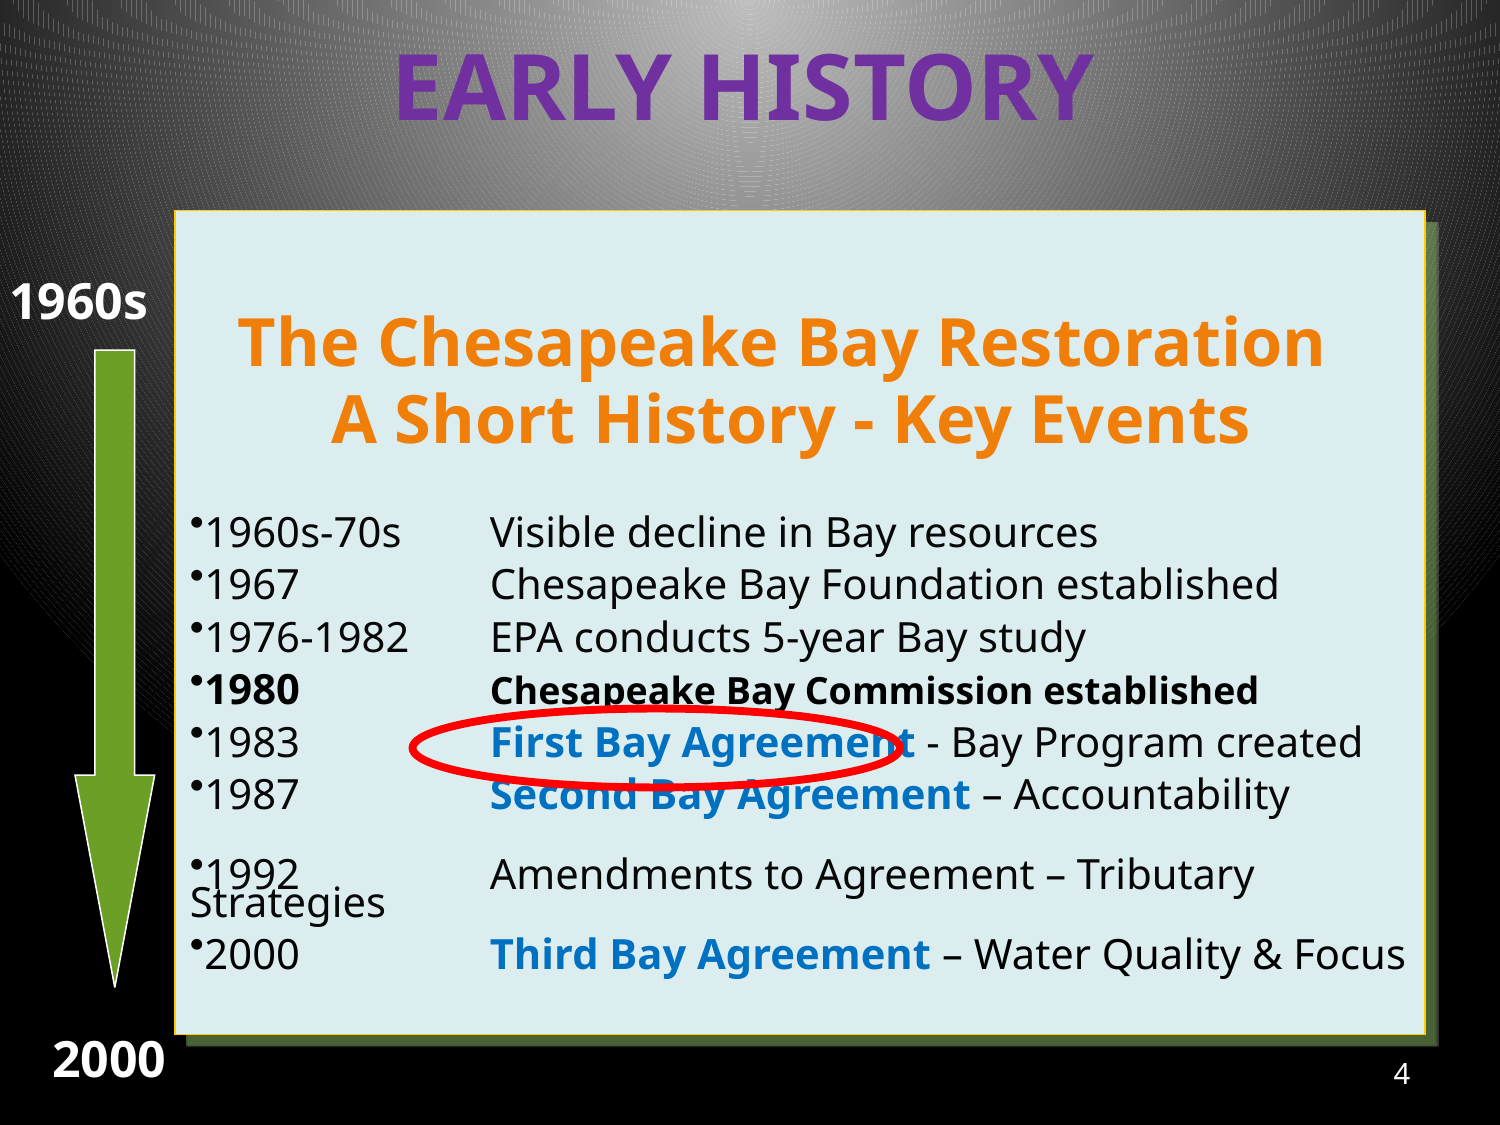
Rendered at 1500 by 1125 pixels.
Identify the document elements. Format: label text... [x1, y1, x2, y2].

text_box EARLY HISTORY [37, 62, 1450, 206]
text_box 1960s [0, 262, 163, 338]
text_box The Chesapeake Bay Restoration A Short History - Key Events 1960s-70s Visible decline in Bay resources 1967 Chesapeake Bay Foundation established 1976-1982 EPA conducts 5-year Bay study 1980 Chesapeake Bay Commission established 1983 First Bay Agreement - Bay Program created 1987 Second Bay Agreement – Accountability 1992 Amendments to Agreement – Tributary Strategies 2000 Third Bay Agreement – Water Quality & Focus [174, 210, 1425, 1035]
text_box 2000 [37, 1020, 197, 1096]
text_box [75, 350, 155, 988]
text_box [408, 704, 904, 792]
text_box 4 [1074, 1048, 1425, 1103]
